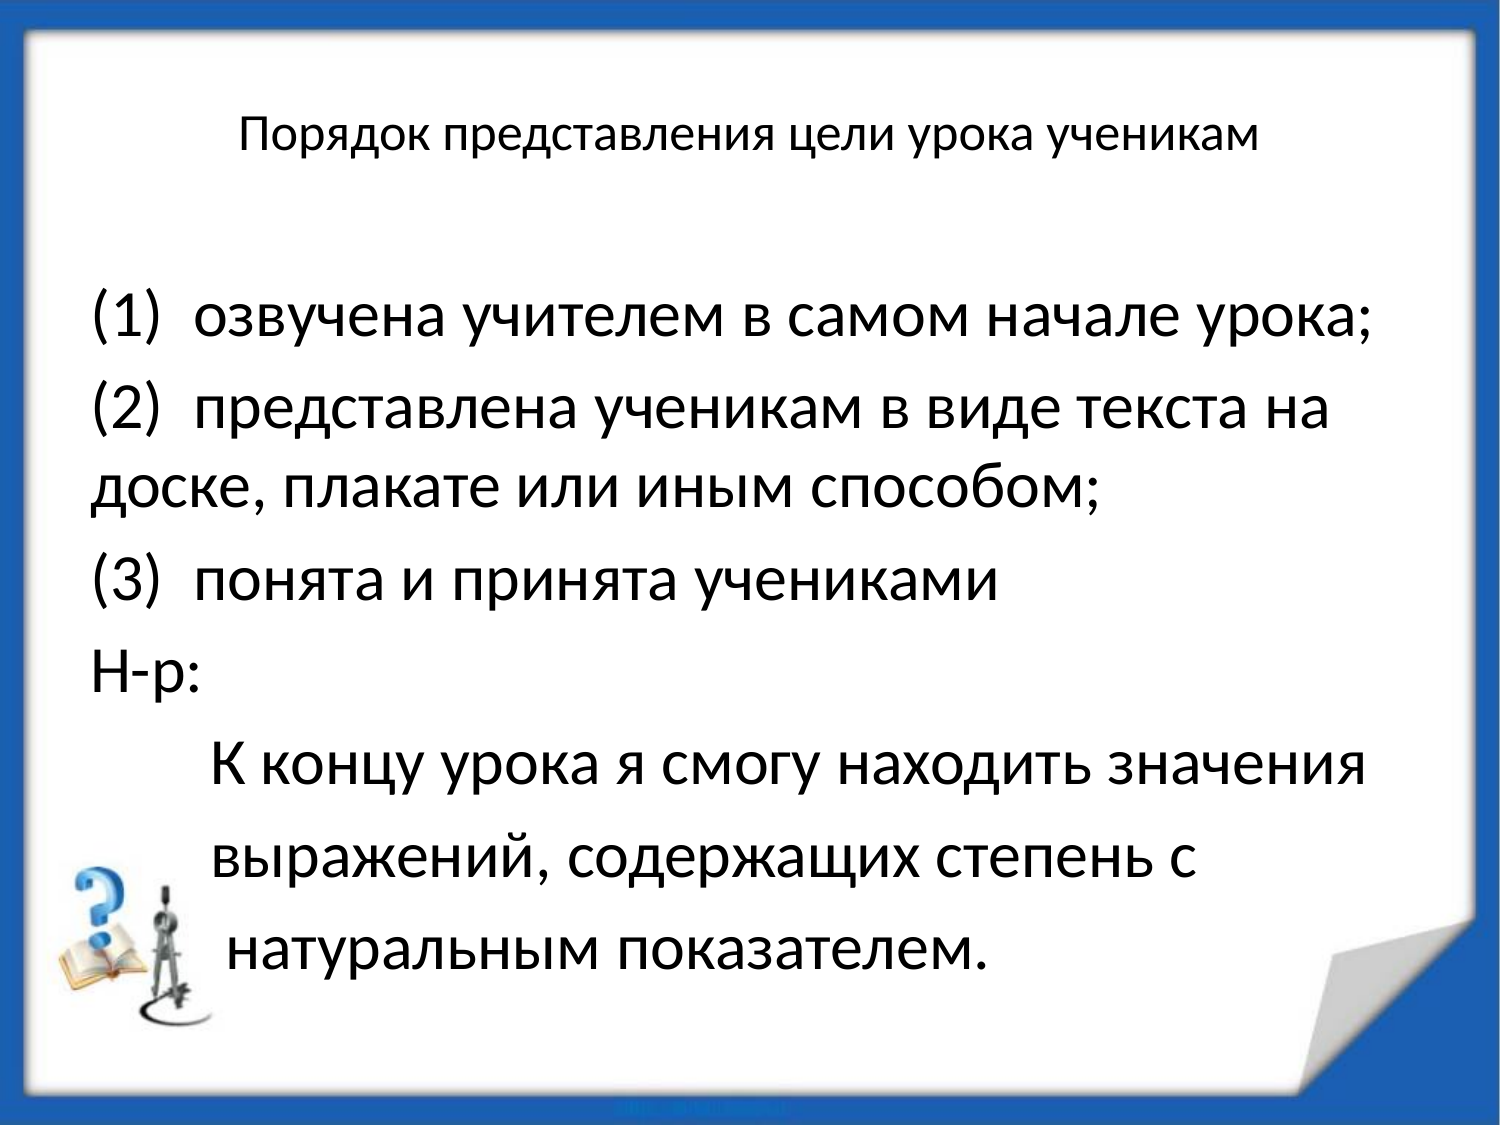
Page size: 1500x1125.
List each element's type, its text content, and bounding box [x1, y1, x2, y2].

list (1) озвучена учителем в самом начале урока; (2) представлена ученикам в виде текста на доске, плакате или иным способом; (3) понята и принята учениками Н-р: К концу урока я смогу находить значения выражений, содержащих степень с натуральным показателем. [75, 262, 1425, 1005]
title Порядок представления цели урока ученикам [75, 90, 1425, 233]
picture [0, 0, 1500, 1125]
